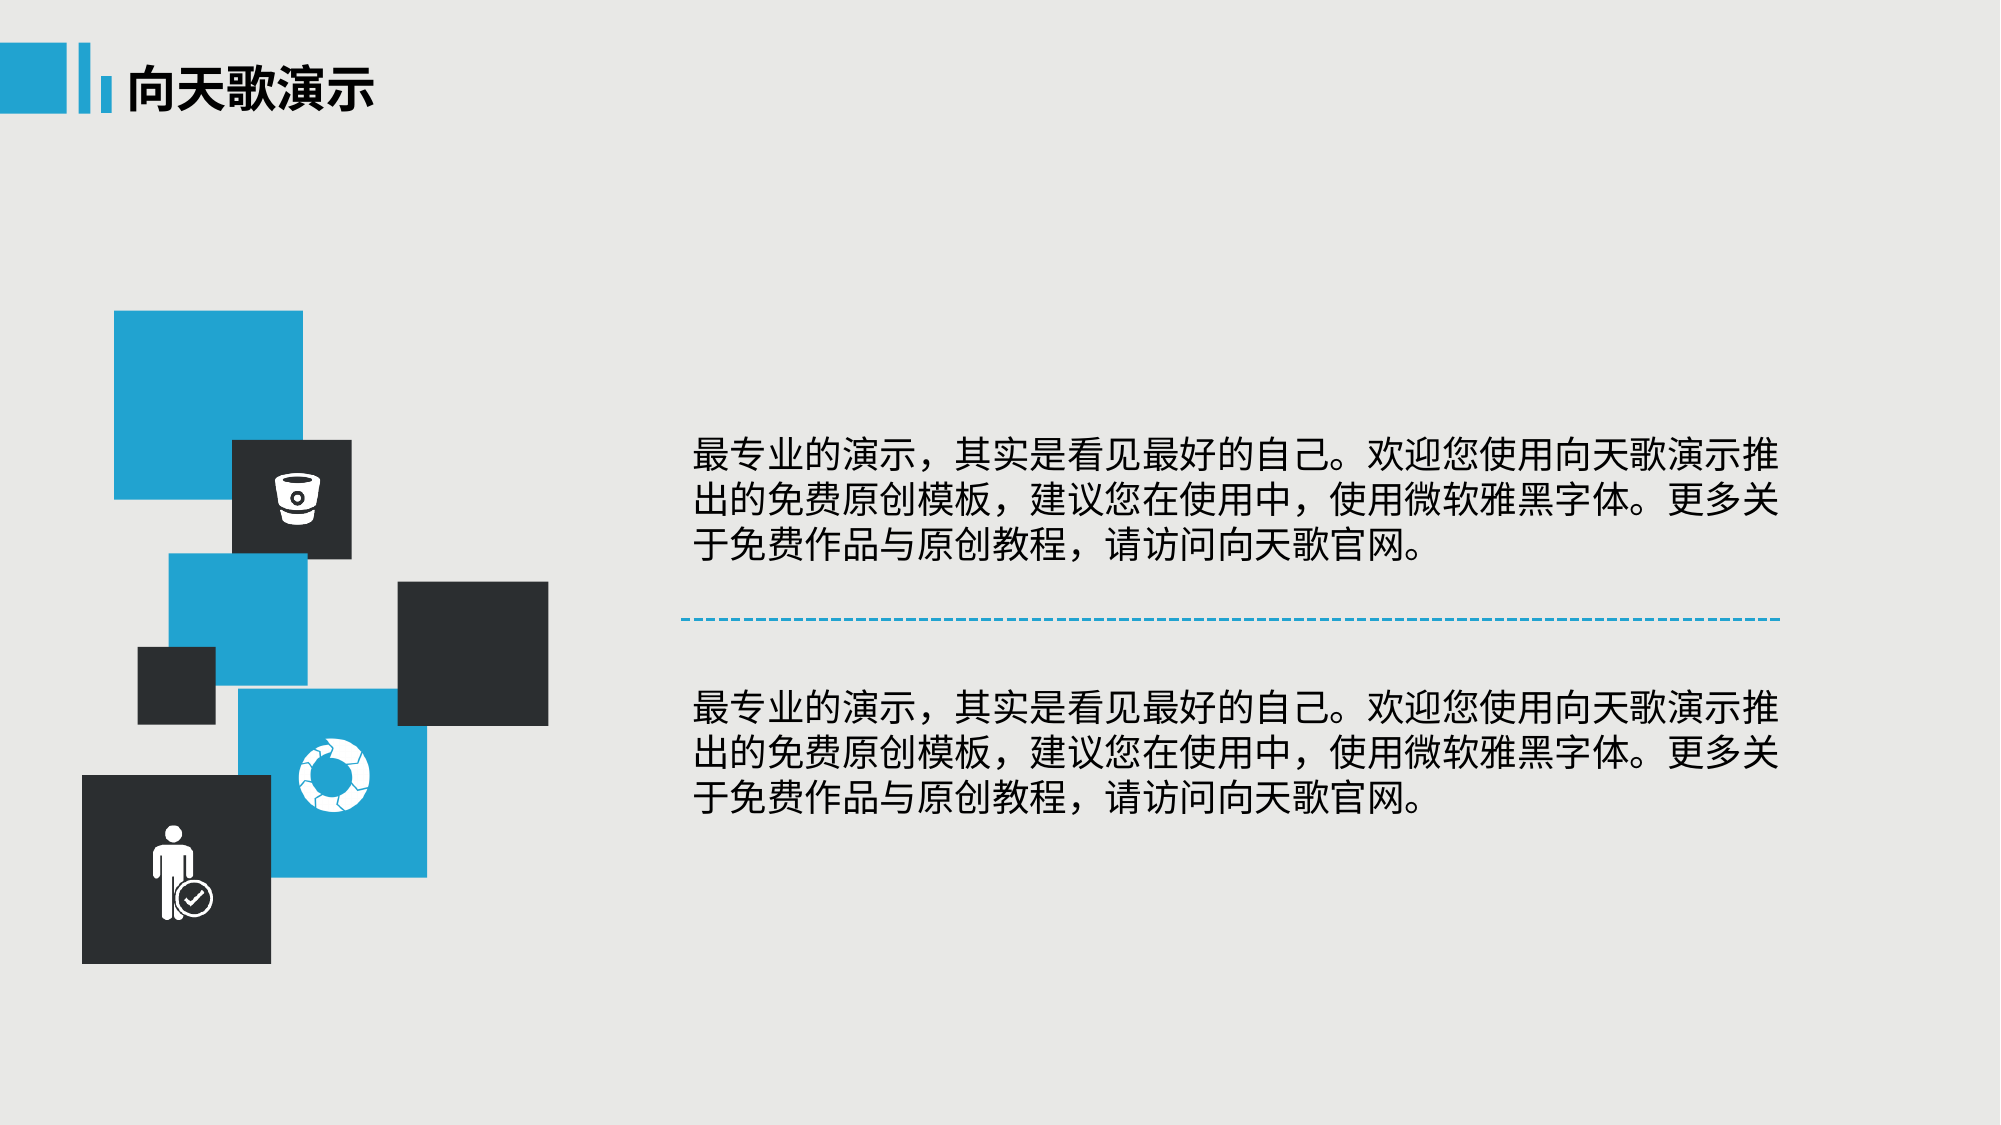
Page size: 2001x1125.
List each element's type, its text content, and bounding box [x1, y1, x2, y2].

text_box [80, 773, 273, 966]
text_box [0, 41, 69, 116]
text_box [77, 41, 92, 116]
text_box [236, 687, 395, 773]
text_box [112, 309, 305, 502]
text_box 最专业的演示，其实是看见最好的自己。欢迎您使用向天歌演示推出的免费原创模板，建议您在使用中，使用微软雅黑字体。更多关于免费作品与原创教程，请访问向天歌官网。 [677, 676, 1815, 827]
picture [133, 822, 233, 922]
text_box [136, 645, 218, 727]
picture [275, 716, 393, 835]
picture [255, 456, 339, 540]
text_box 最专业的演示，其实是看见最好的自己。欢迎您使用向天歌演示推出的免费原创模板，建议您在使用中，使用微软雅黑字体。更多关于免费作品与原创教程，请访问向天歌官网。 [677, 423, 1815, 574]
text_box 向天歌演示 [111, 49, 433, 125]
text_box [230, 438, 354, 561]
text_box [99, 74, 111, 115]
text_box [167, 551, 310, 688]
text_box [395, 580, 550, 728]
text_box [273, 728, 429, 880]
